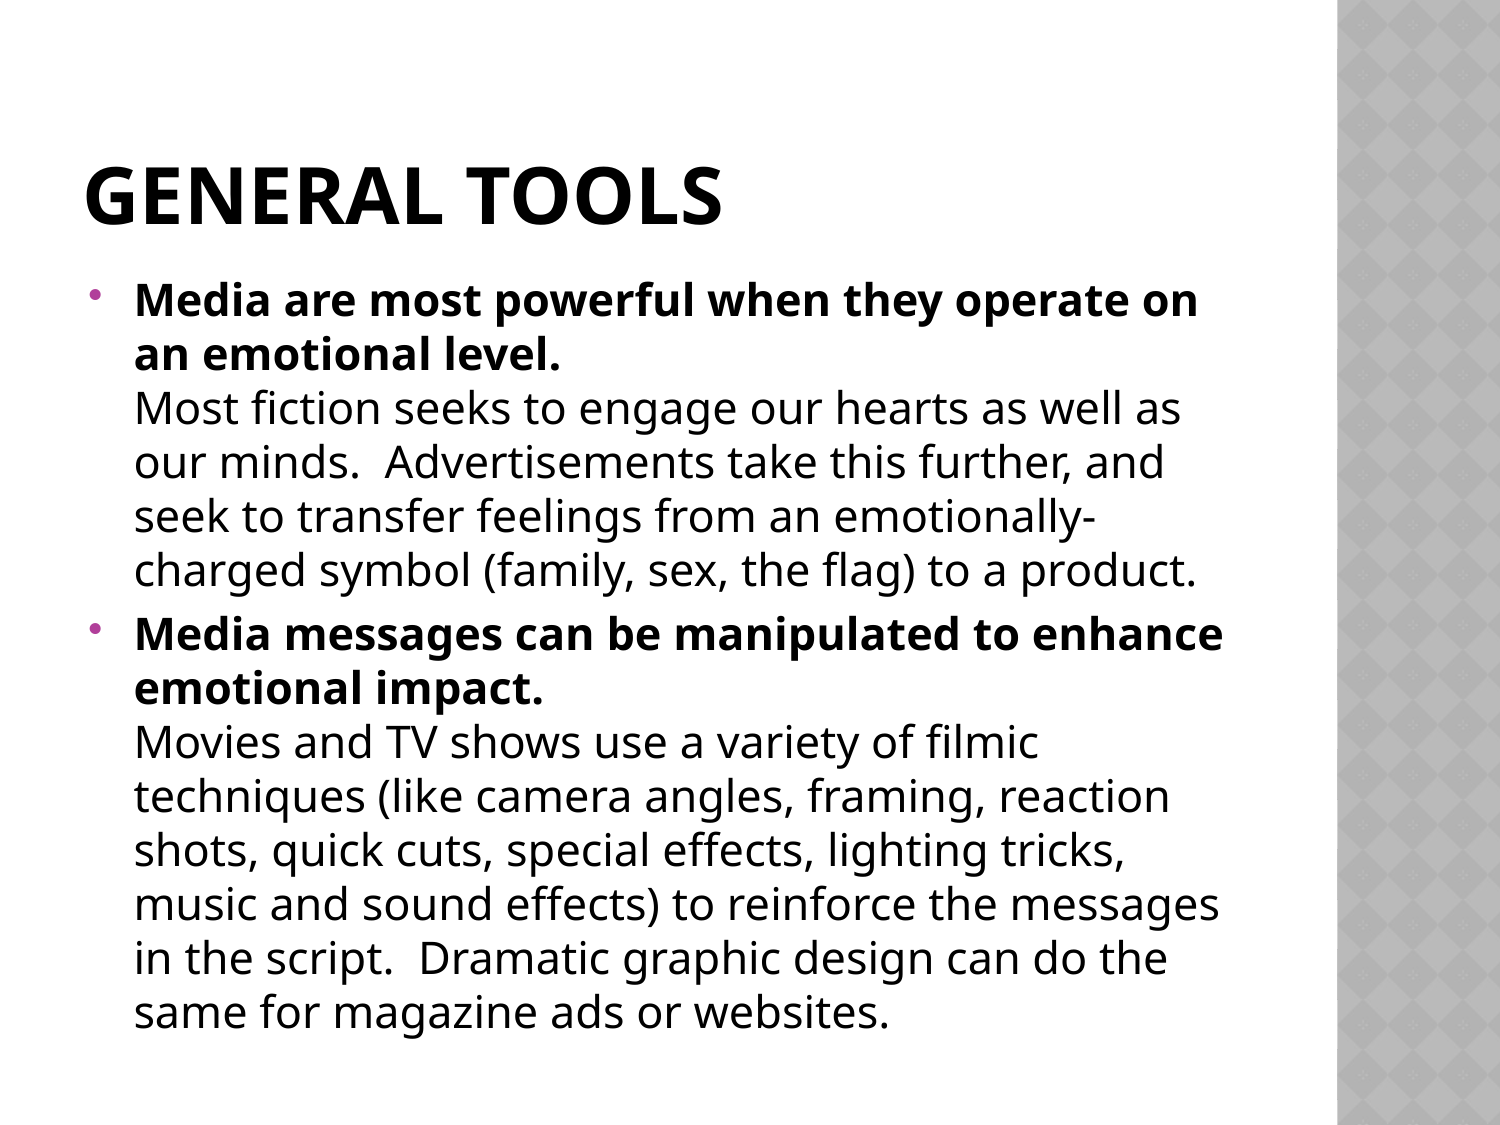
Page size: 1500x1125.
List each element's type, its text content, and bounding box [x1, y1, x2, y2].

title General Tools [75, 52, 1263, 240]
list Media are most powerful when they operate on an emotional level. Most fiction seeks to engage our hearts as well as our minds. Advertisements take this further, and seek to transfer feelings from an emotionally-charged symbol (family, sex, the flag) to a product. Media messages can be manipulated to enhance emotional impact. Movies and TV shows use a variety of filmic techniques (like camera angles, framing, reaction shots, quick cuts, special effects, lighting tricks, music and sound effects) to reinforce the messages in the script. Dramatic graphic design can do the same for magazine ads or websites. [75, 264, 1263, 1059]
